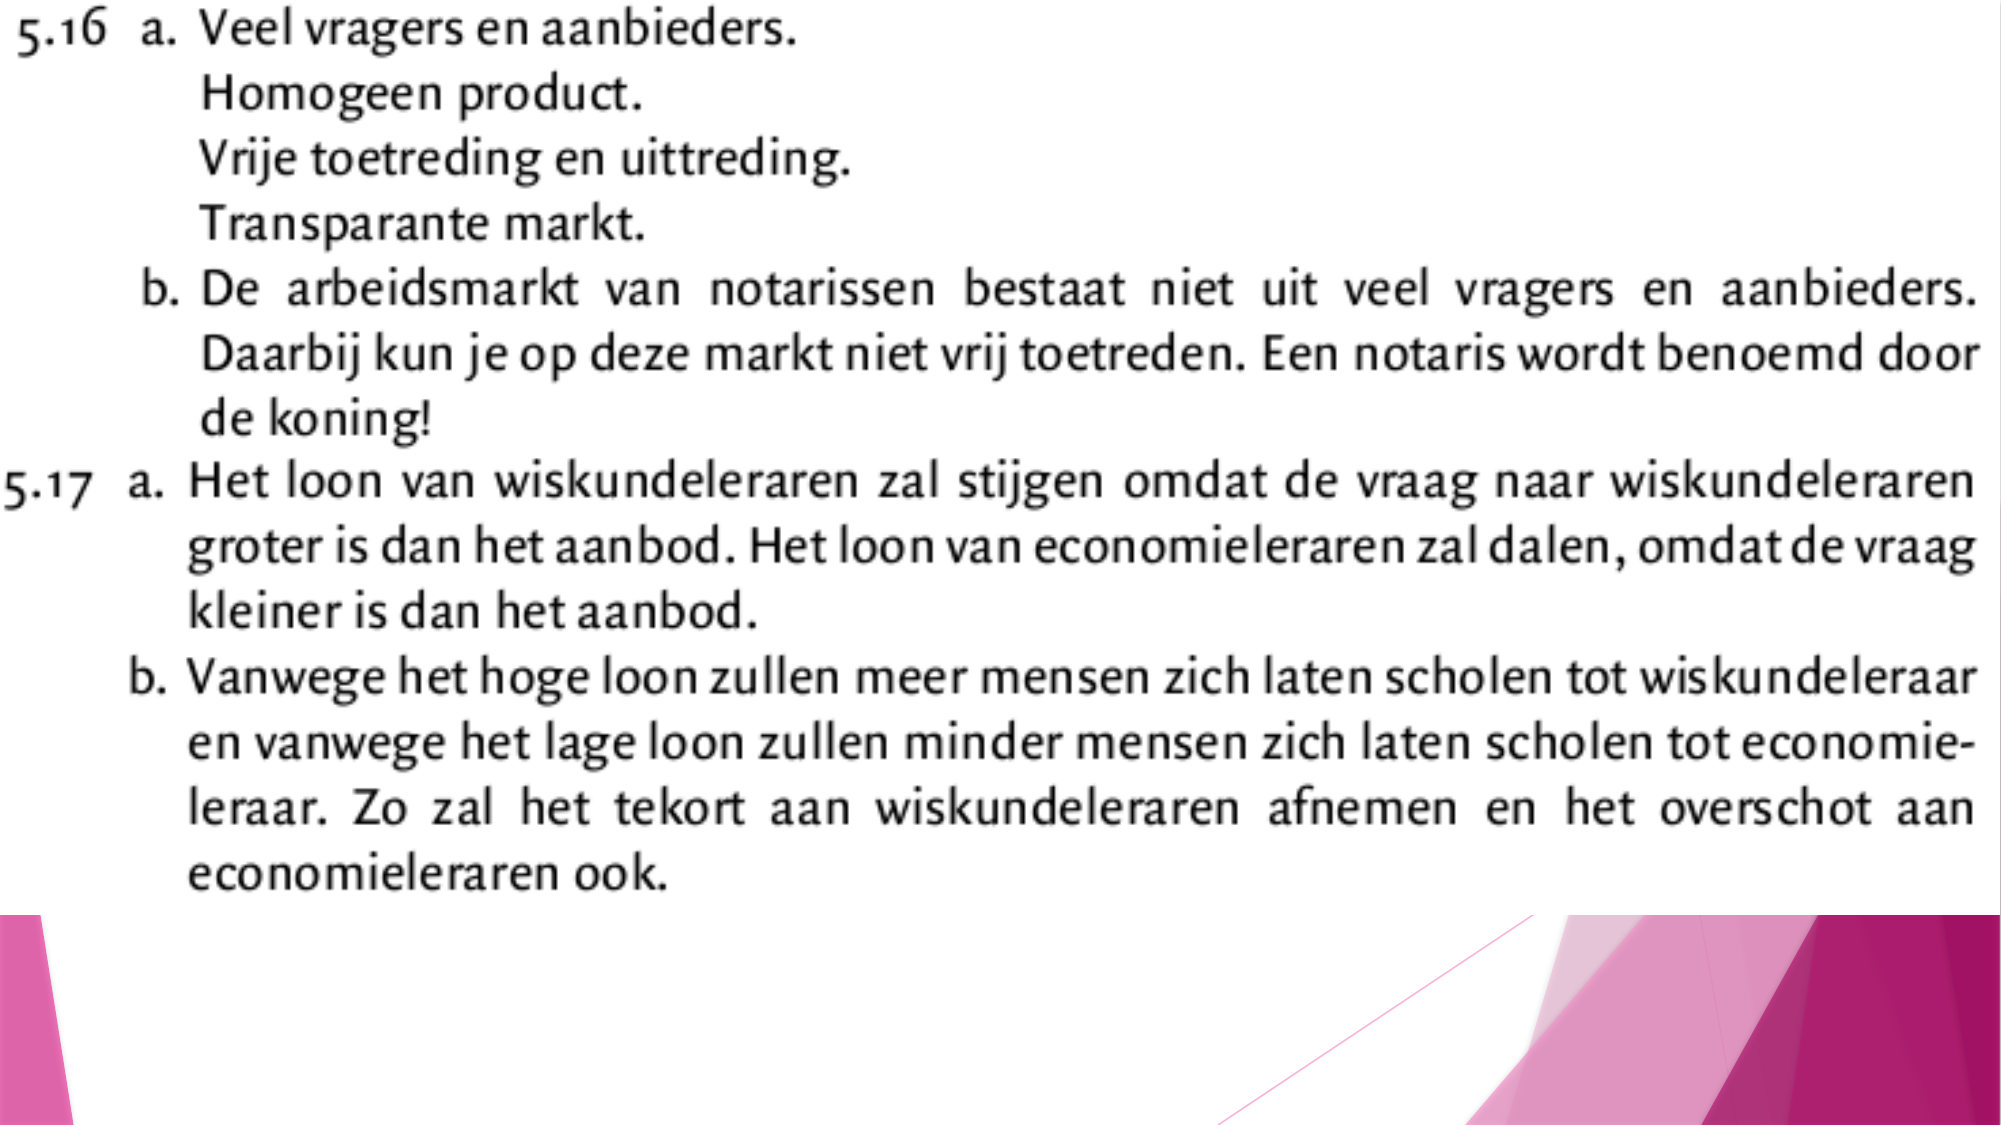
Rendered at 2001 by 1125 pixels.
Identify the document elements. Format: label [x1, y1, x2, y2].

picture [0, 0, 2000, 915]
